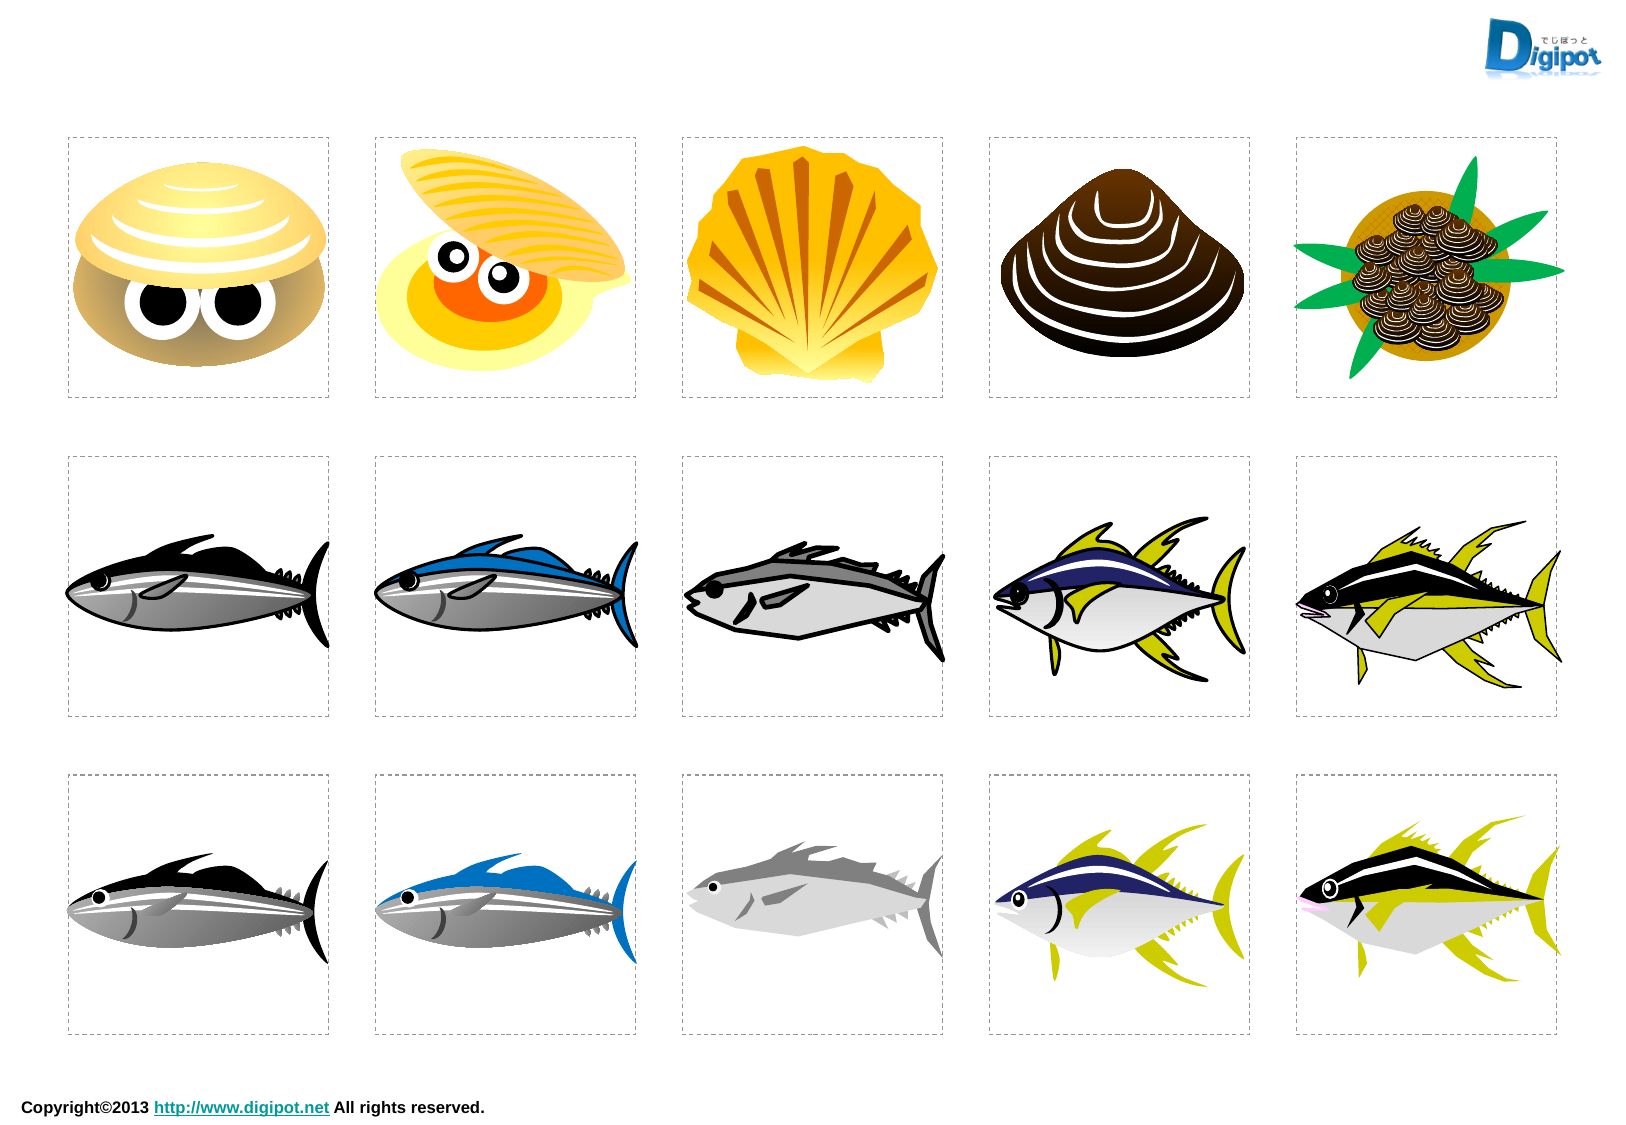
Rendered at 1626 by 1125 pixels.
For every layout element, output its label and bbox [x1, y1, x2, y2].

text_box [375, 156, 639, 372]
text_box [66, 857, 329, 965]
text_box [994, 824, 1245, 988]
picture [1485, 18, 1602, 82]
text_box [1277, 153, 1566, 378]
text_box [66, 539, 329, 647]
text_box [375, 857, 637, 965]
text_box [994, 517, 1245, 681]
text_box [686, 145, 938, 384]
text_box [685, 840, 944, 959]
text_box [375, 539, 637, 647]
text_box [73, 162, 327, 367]
text_box [1000, 168, 1245, 358]
text_box [1295, 521, 1562, 688]
text_box [685, 542, 944, 661]
text_box [1295, 815, 1562, 982]
